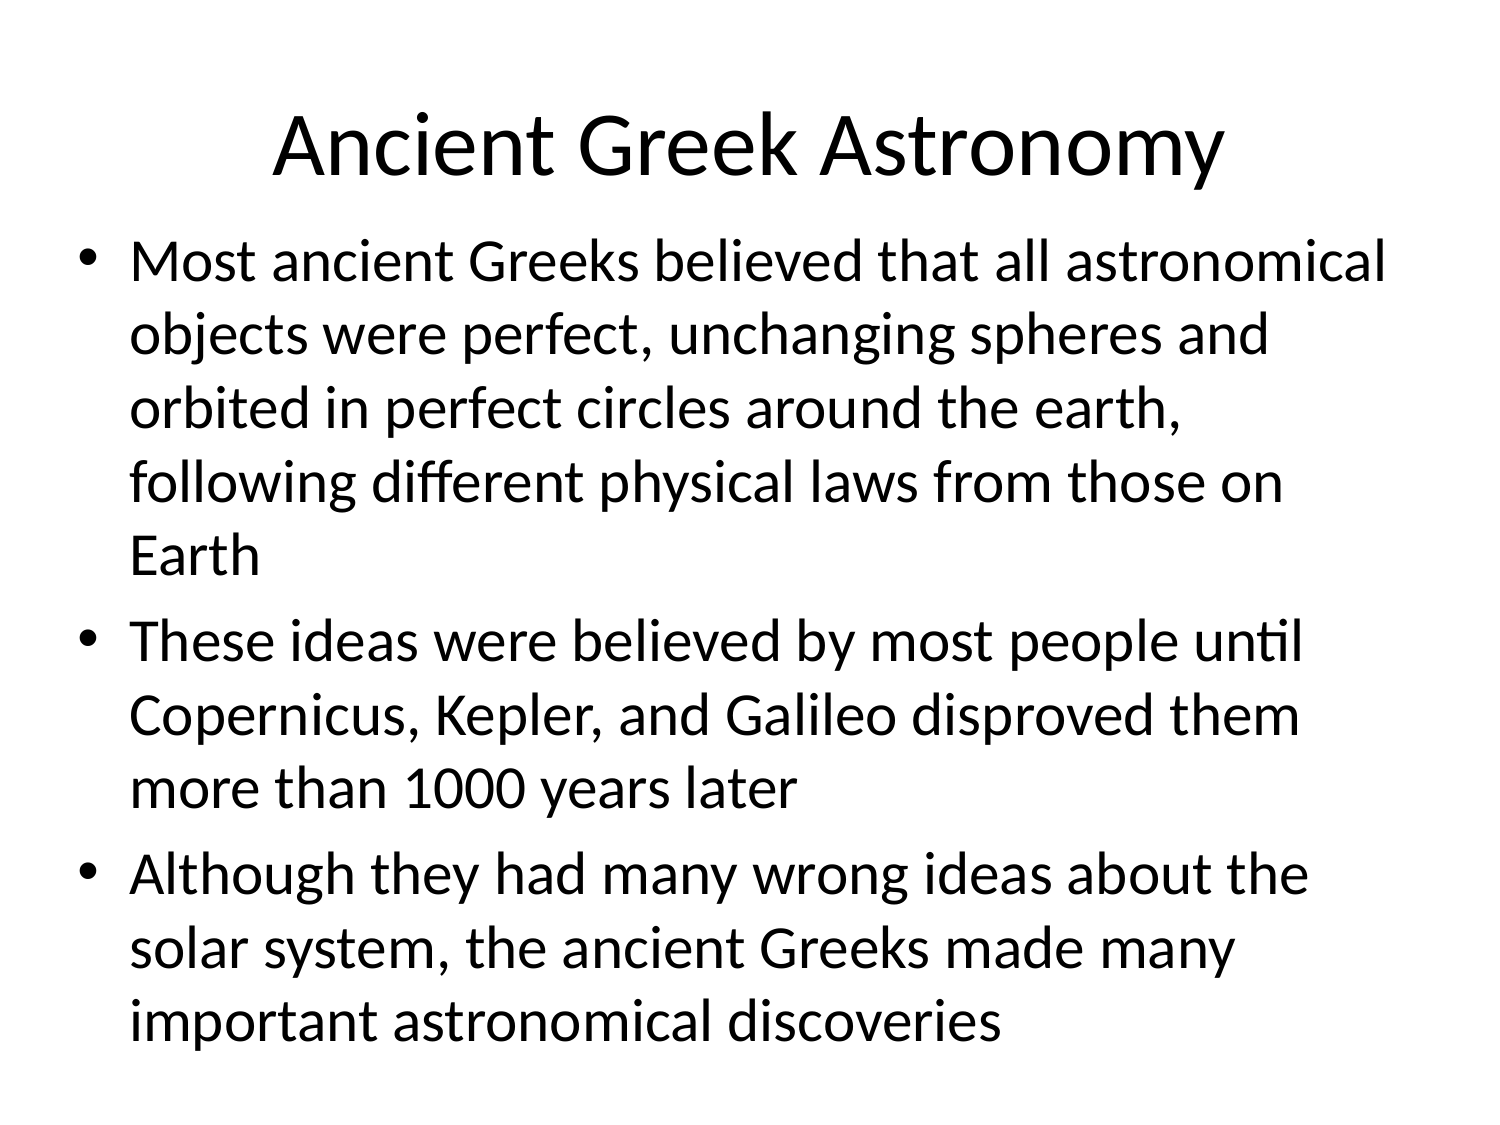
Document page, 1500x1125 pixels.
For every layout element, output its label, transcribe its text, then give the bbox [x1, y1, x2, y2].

title Ancient Greek Astronomy [75, 45, 1425, 233]
list Most ancient Greeks believed that all astronomical objects were perfect, unchanging spheres and orbited in perfect circles around the earth, following different physical laws from those on Earth These ideas were believed by most people until Copernicus, Kepler, and Galileo disproved them more than 1000 years later Although they had many wrong ideas about the solar system, the ancient Greeks made many important astronomical discoveries [62, 212, 1413, 1063]
